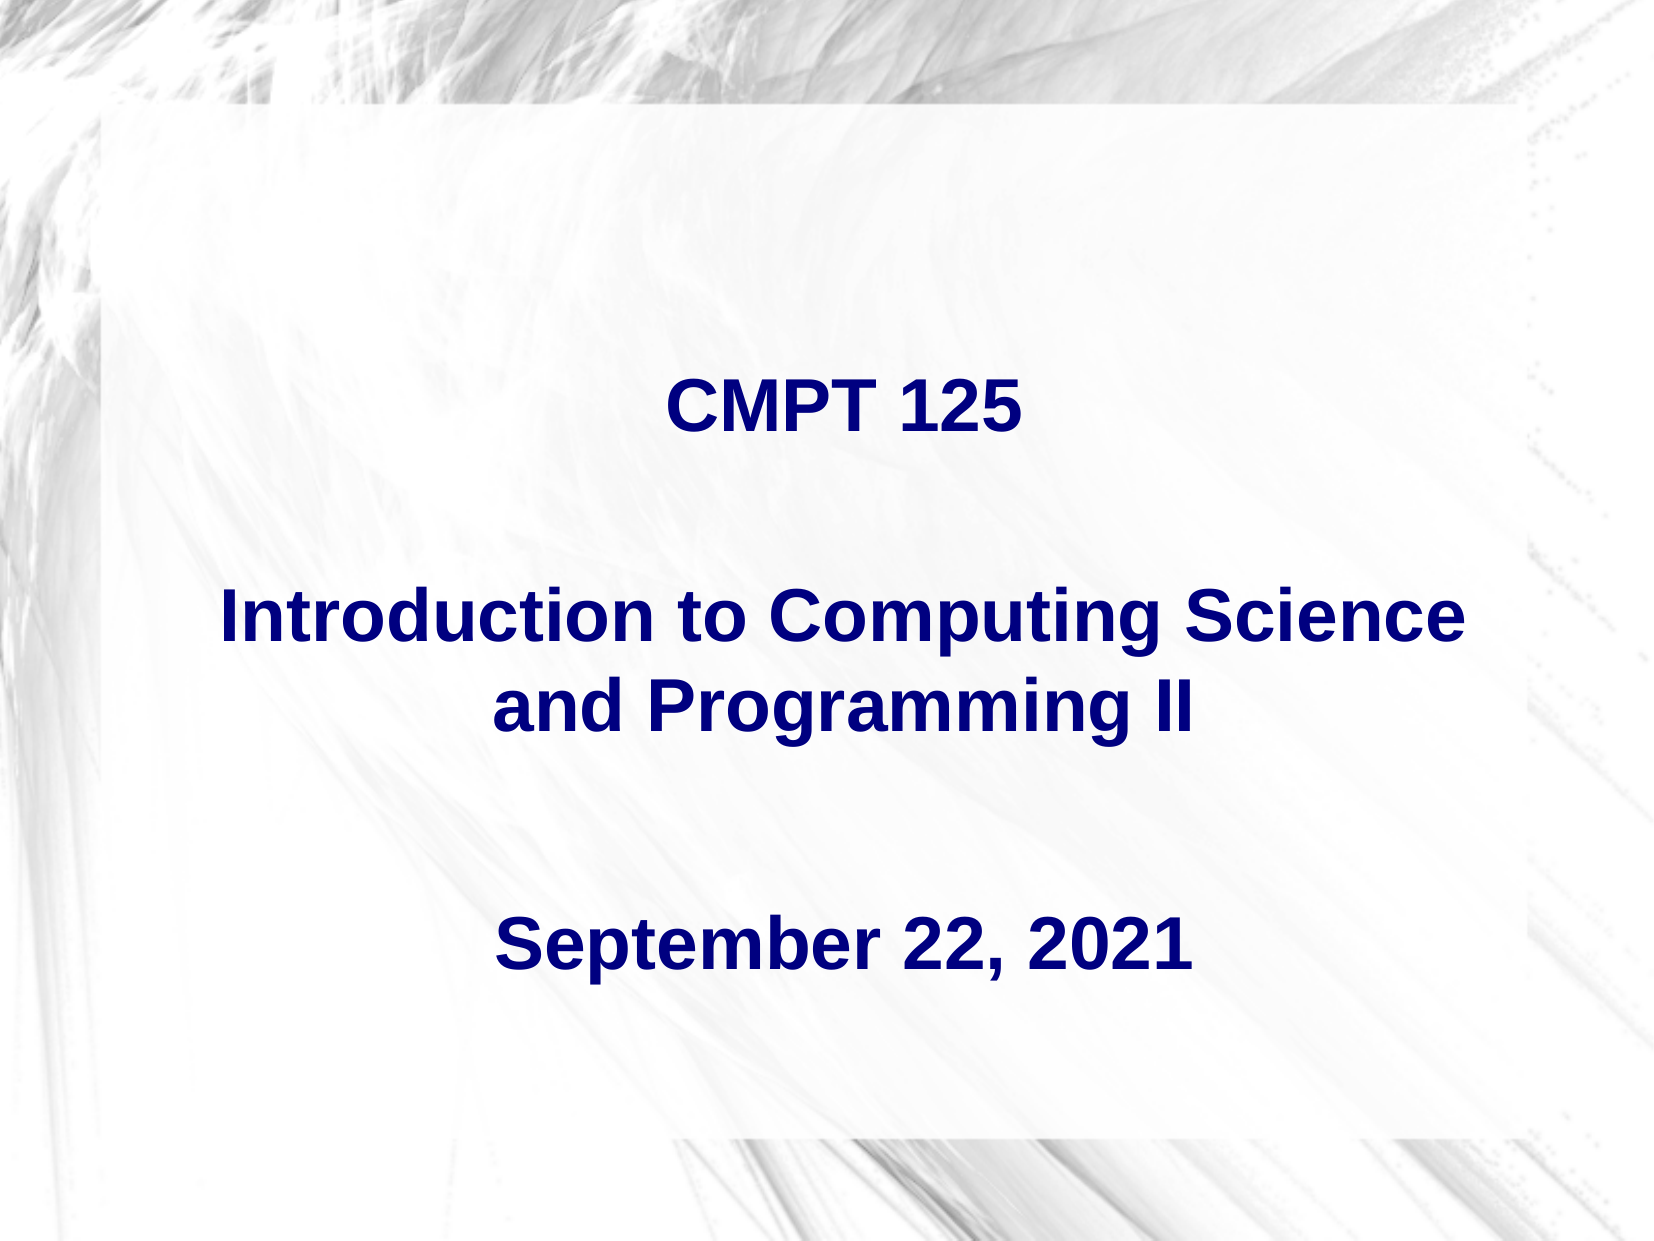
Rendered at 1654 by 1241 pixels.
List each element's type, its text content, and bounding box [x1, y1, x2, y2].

picture [0, 0, 1654, 1241]
list CMPT 125 Introduction to Computing Science and Programming II September 22, 2021 [118, 237, 1571, 1224]
